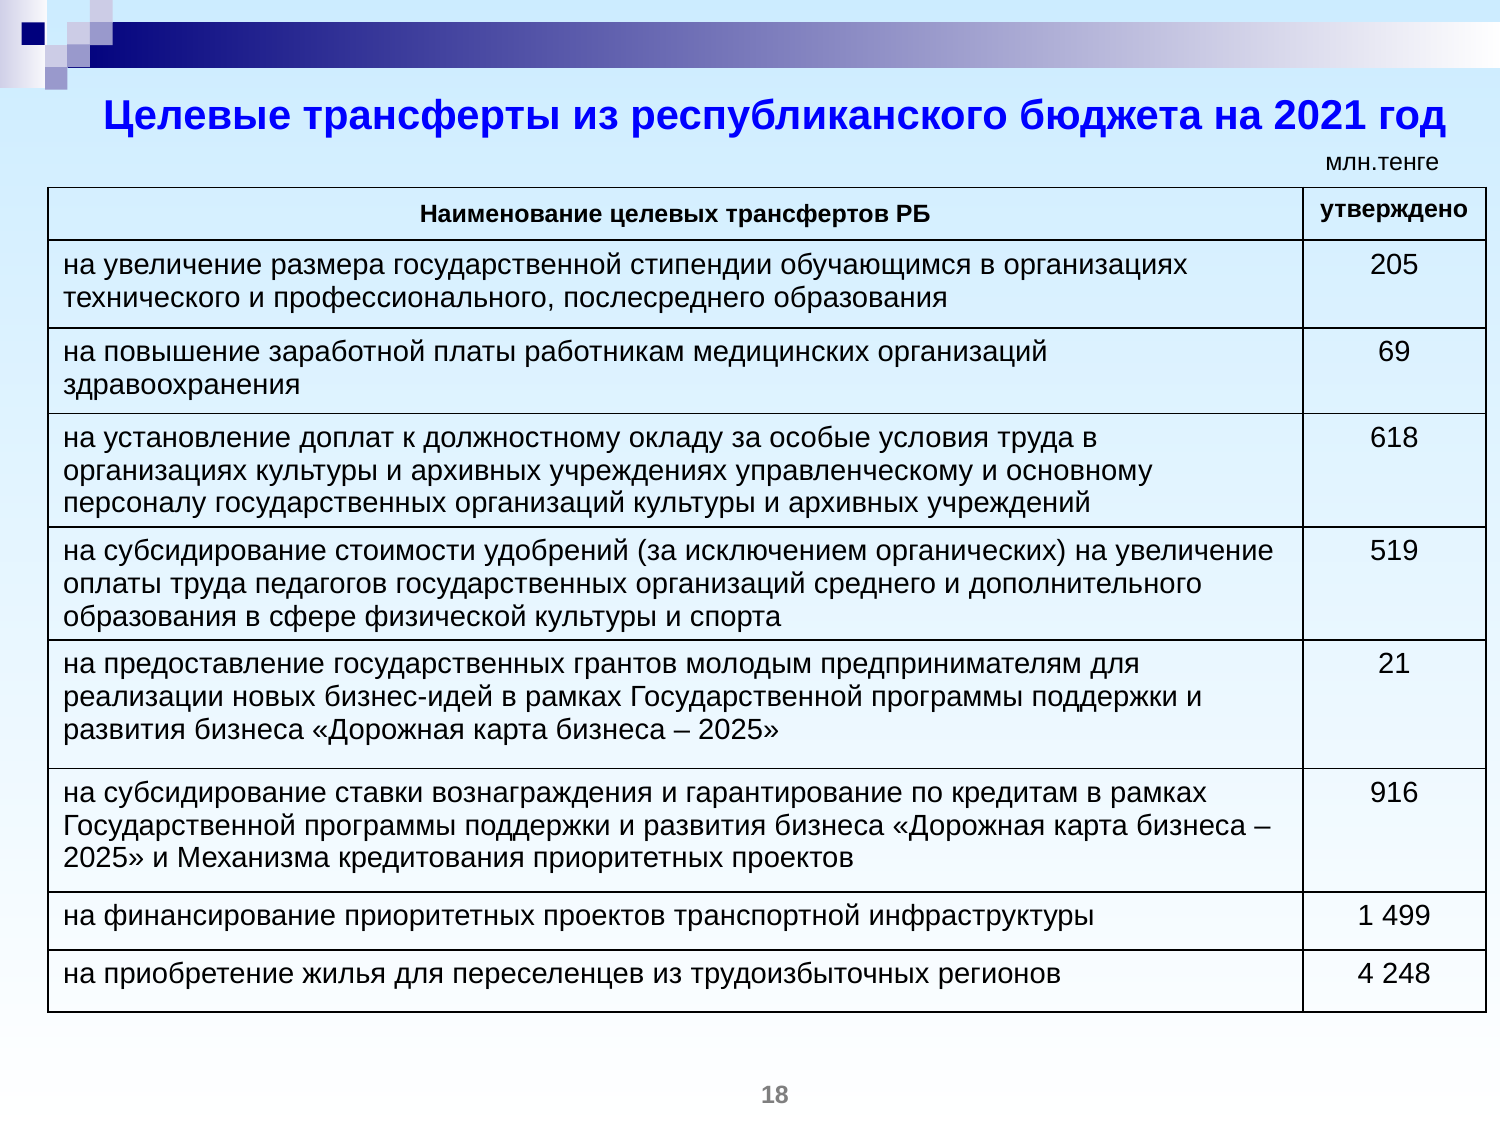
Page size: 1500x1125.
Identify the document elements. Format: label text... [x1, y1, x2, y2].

table_cell на установление доплат к должностному окладу за особые условия труда в организациях культуры и архивных учреждениях управленческому и основному персоналу государственных организаций культуры и архивных учреждений [49, 414, 1302, 526]
text_box млн.тенге [1279, 87, 1486, 233]
text_box 18 [625, 1062, 925, 1125]
table_cell на увеличение размера государственной стипендии обучающимся в организациях технического и профессионального, послесреднего образования [49, 241, 1302, 327]
table_cell на субсидирование стоимости удобрений (за исключением органических) на увеличение оплаты труда педагогов государственных организаций среднего и дополнительного образования в сфере физической культуры и спорта [49, 528, 1302, 639]
table_cell 69 [1304, 329, 1485, 413]
table_cell 618 [1304, 414, 1485, 526]
table_cell на приобретение жилья для переселенцев из трудоизбыточных регионов [49, 951, 1302, 1011]
table_cell 21 [1304, 641, 1485, 768]
table_header утверждено [1304, 233, 1485, 239]
table_cell на предоставление государственных грантов молодым предпринимателям для реализации новых бизнес-идей в рамках Государственной программы поддержки и развития бизнеса «Дорожная карта бизнеса – 2025» [49, 641, 1302, 768]
table_cell 519 [1304, 528, 1485, 639]
table_cell на повышение заработной платы работникам медицинских организаций здравоохранения [49, 329, 1302, 413]
table_cell 1 499 [1304, 893, 1485, 949]
table_cell 916 [1304, 769, 1485, 891]
table_cell на субсидирование ставки вознаграждения и гарантирование по кредитам в рамках Государственной программы поддержки и развития бизнеса «Дорожная карта бизнеса – 2025» и Механизма кредитования приоритетных проектов [49, 769, 1302, 891]
table_header Наименование целевых трансфертов РБ [49, 188, 1302, 239]
table_cell на финансирование приоритетных проектов транспортной инфраструктуры [49, 893, 1302, 949]
title Целевые трансферты из республиканского бюджета на 2021 год [59, 62, 1491, 163]
table_cell 205 [1304, 241, 1485, 327]
table_cell 4 248 [1304, 951, 1485, 1011]
